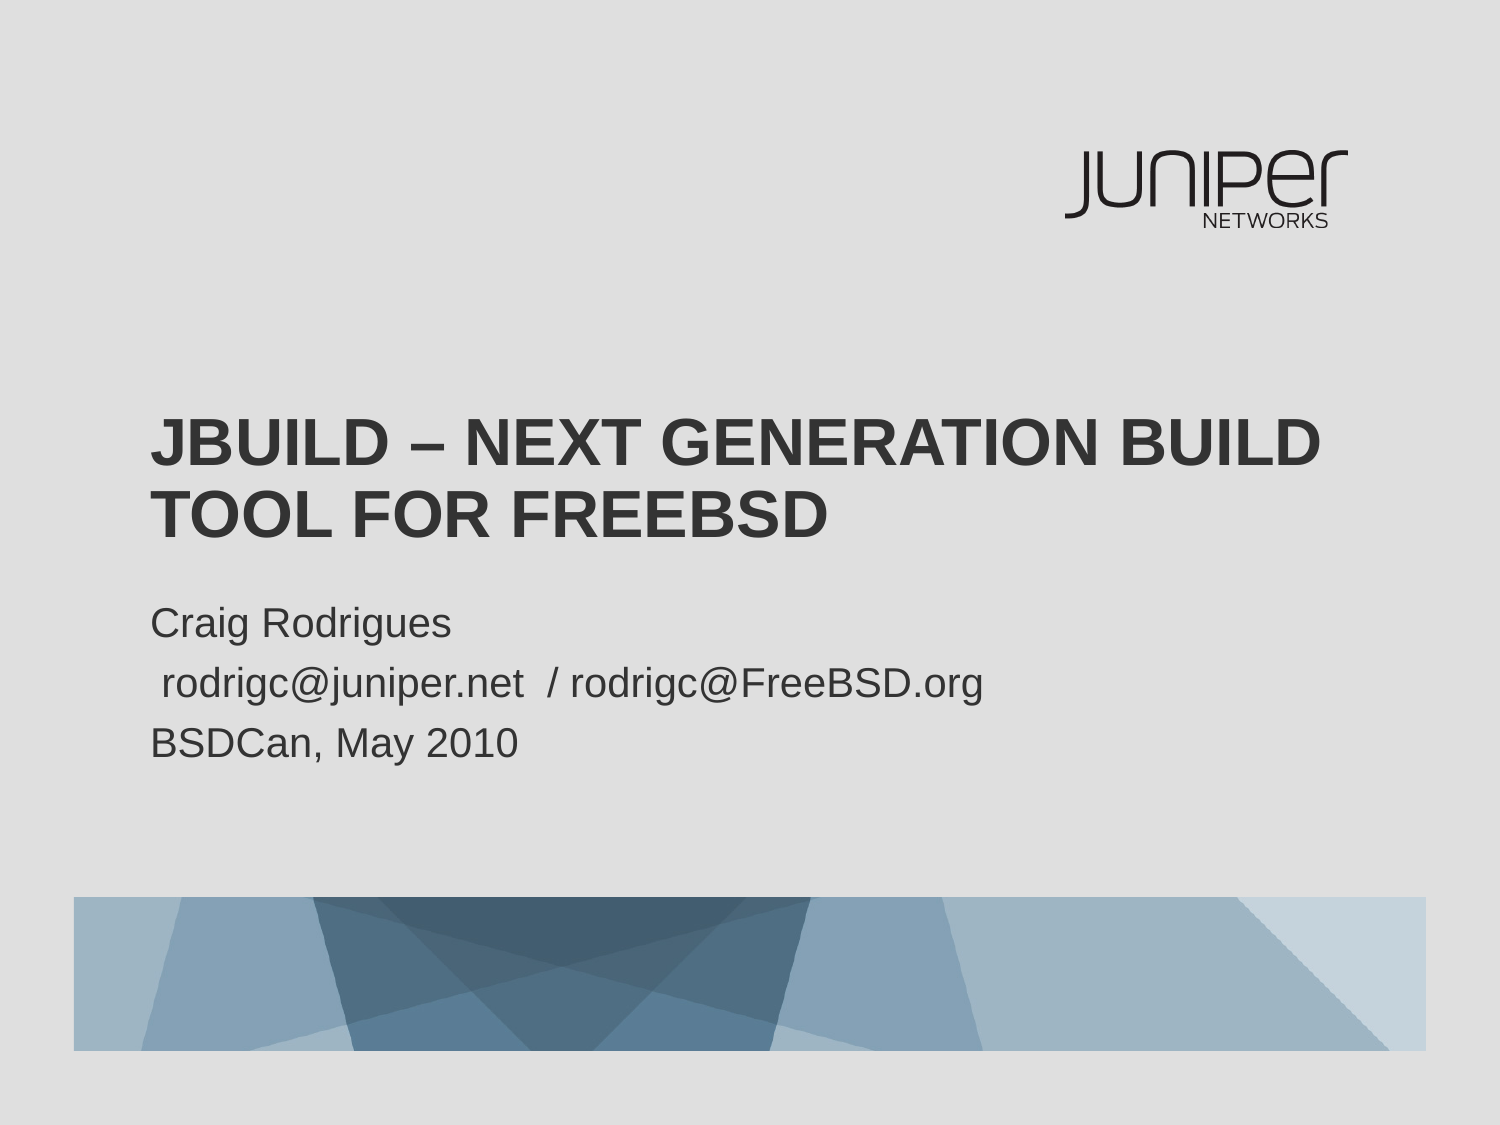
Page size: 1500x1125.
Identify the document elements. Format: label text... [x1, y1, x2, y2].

picture [73, 897, 1426, 1051]
title Jbuild – next generation build tool for Freebsd [149, 415, 1351, 560]
subtitle Craig Rodrigues rodrigc@juniper.net / rodrigc@FreeBSD.org BSDCan, May 2010 [150, 592, 1307, 765]
picture [1065, 150, 1348, 228]
